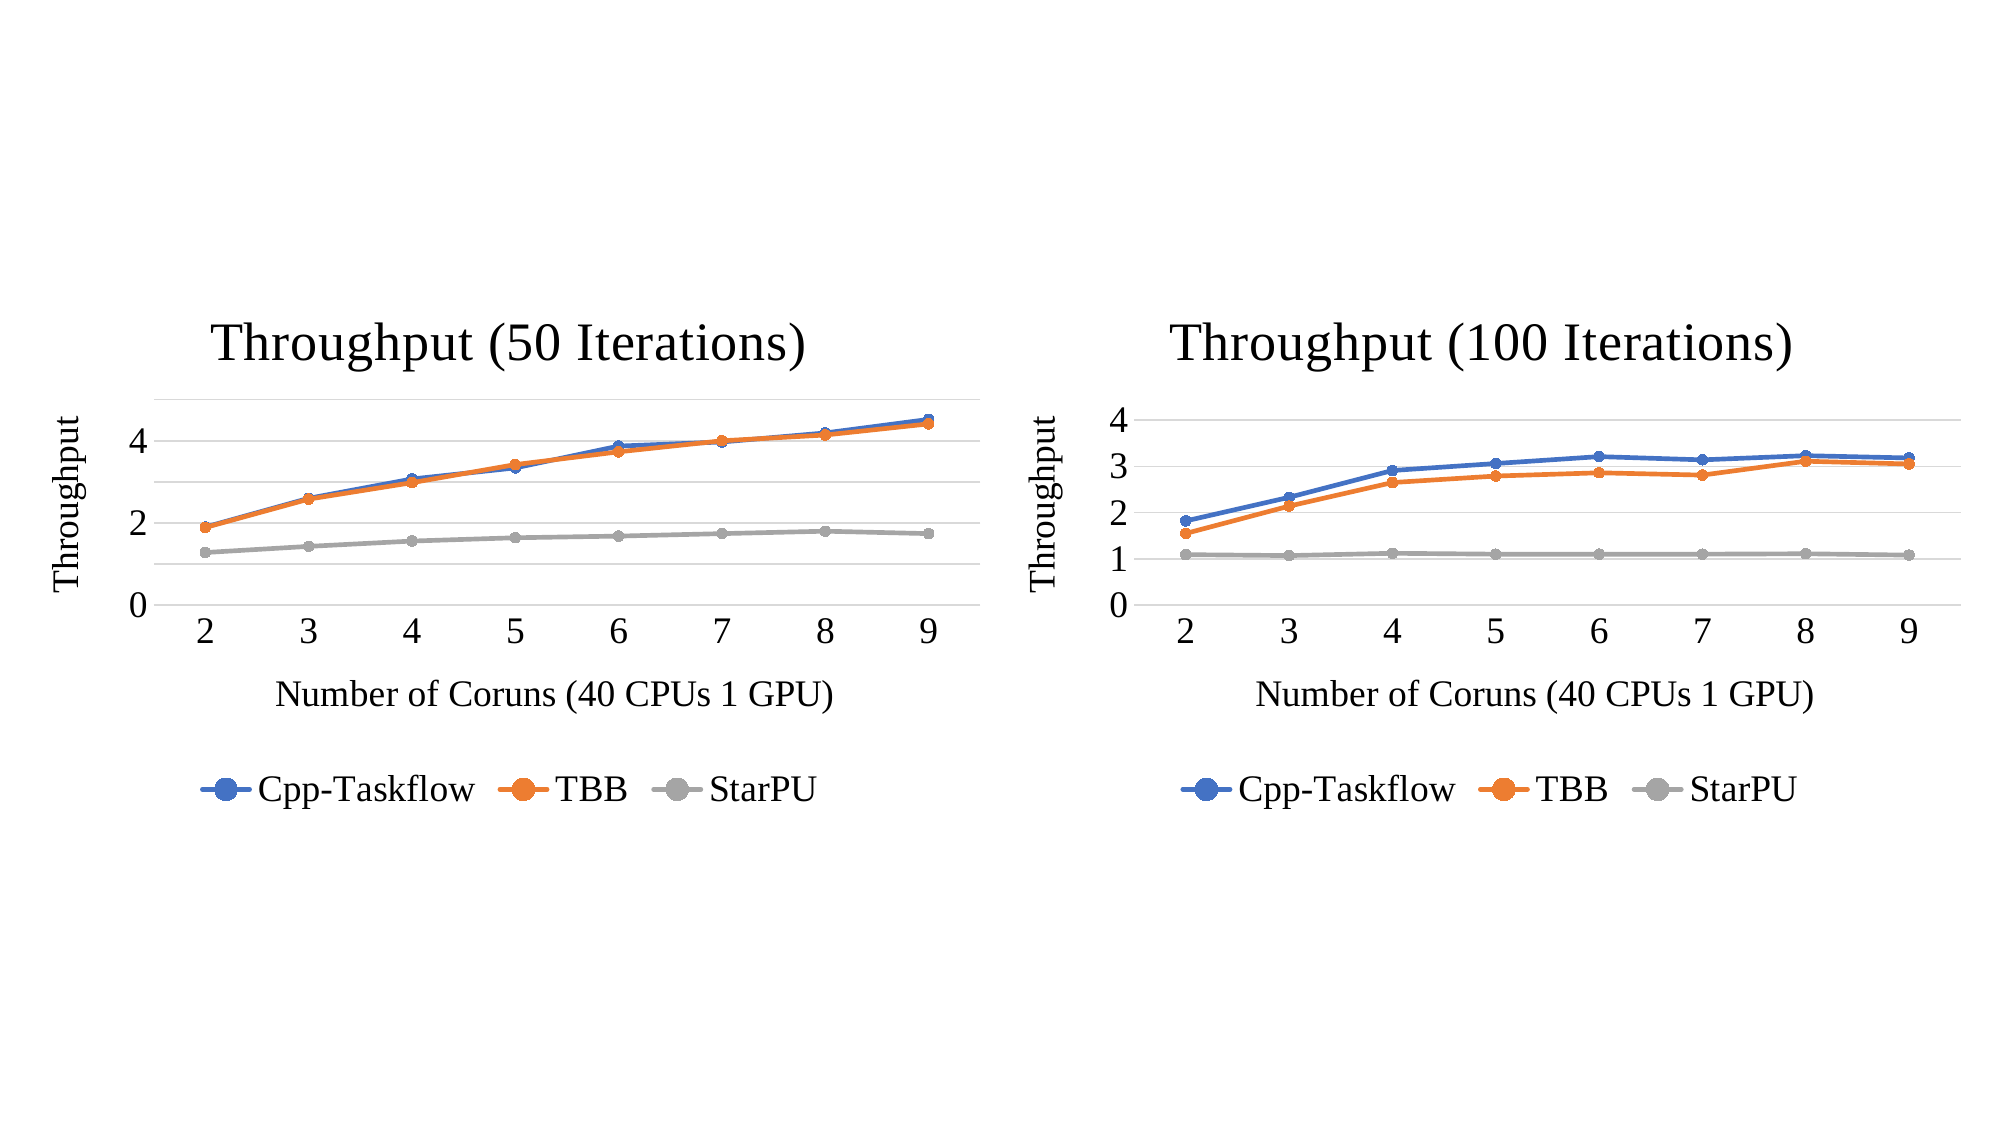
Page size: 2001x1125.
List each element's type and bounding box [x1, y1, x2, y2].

chart [19, 276, 1981, 818]
